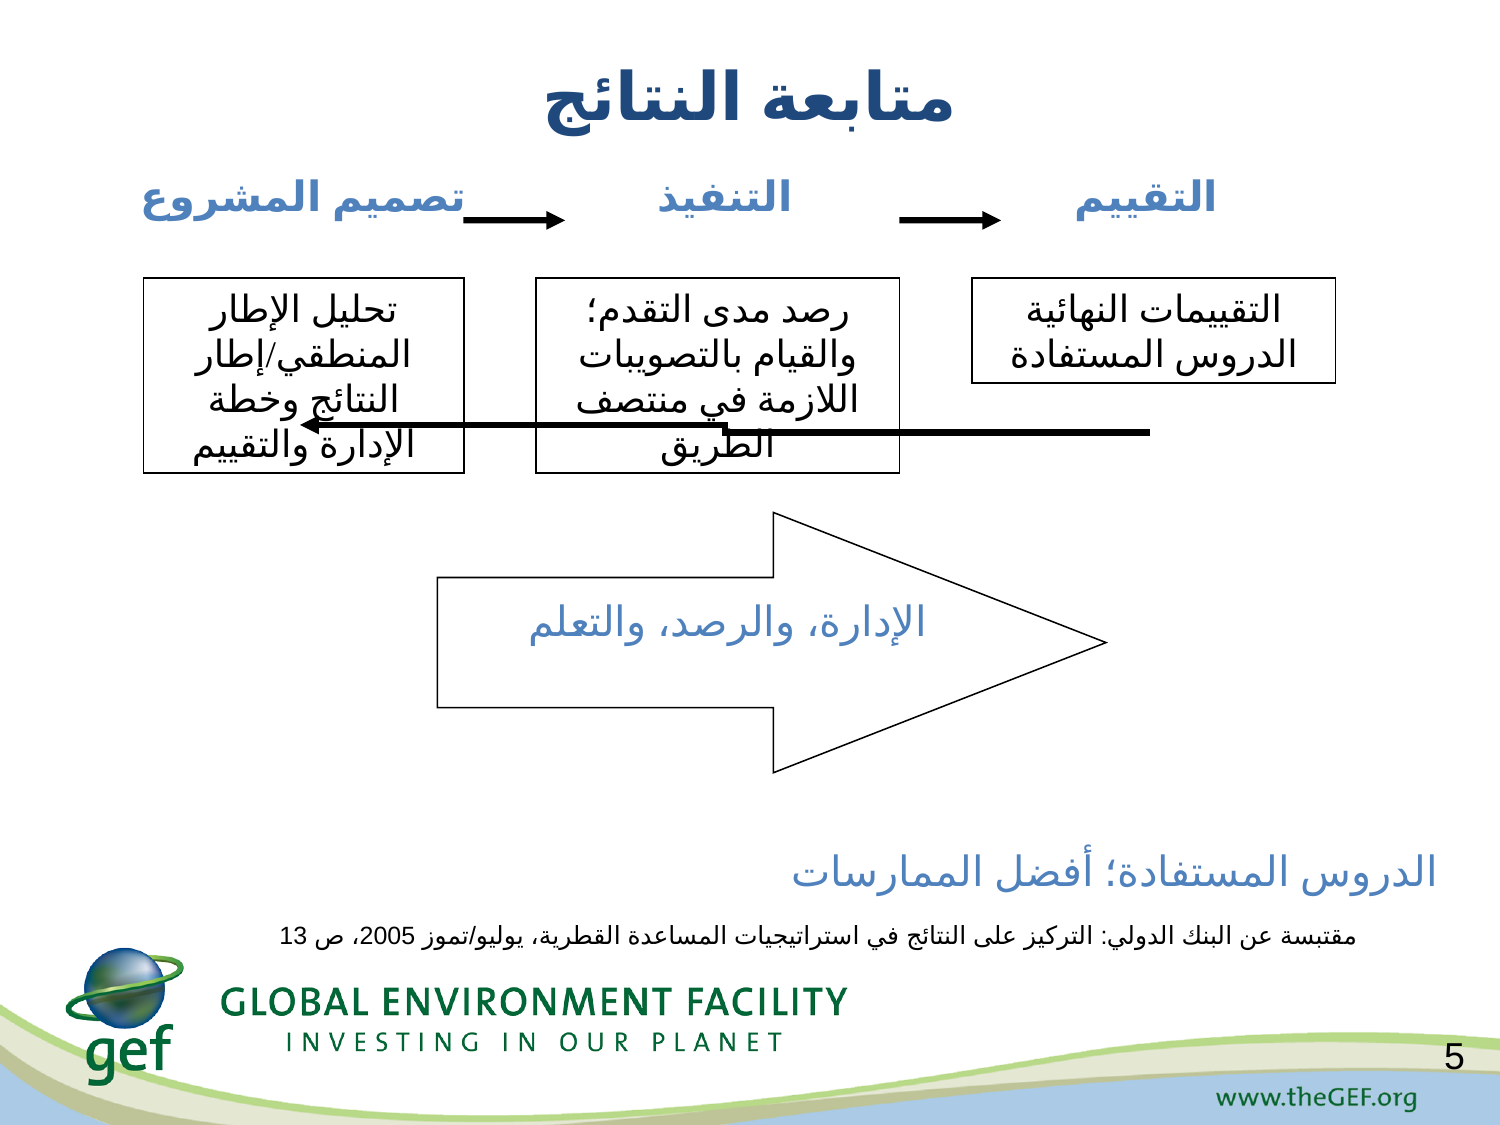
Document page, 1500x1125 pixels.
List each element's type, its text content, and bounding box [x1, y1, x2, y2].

text_box التقييم [943, 162, 1350, 228]
text_box رصد مدى التقدم؛ والقيام بالتصويبات اللازمة في منتصف الطريق [536, 428, 715, 473]
text_box [899, 214, 1002, 227]
text_box [463, 214, 566, 227]
text_box مقتبسة عن البنك الدولي: التركيز على النتائج في استراتيجيات المساعدة القطرية، يوليو/تموز 2005، ص 13 [264, 912, 1381, 958]
text_box [734, 512, 964, 587]
text_box تصميم المشروع [99, 162, 507, 228]
picture [0, 920, 1500, 1125]
text_box رصد مدى التقدم؛ والقيام بالتصويبات اللازمة في منتصف الطريق [536, 278, 715, 422]
slide_number 5 [1417, 1012, 1500, 1095]
text_box تحليل الإطار المنطقي/إطار النتائج وخطة الإدارة والتقييم [143, 278, 465, 473]
text_box التنفيذ [521, 162, 715, 228]
text_box رصد مدى التقدم؛ والقيام بالتصويبات اللازمة في منتصف الطريق [734, 278, 900, 429]
text_box التنفيذ [734, 162, 929, 228]
text_box [734, 588, 1107, 773]
text_box التقييمات النهائية الدروس المستفادة [972, 278, 1336, 383]
text_box رصد مدى التقدم؛ والقيام بالتصويبات اللازمة في منتصف الطريق [734, 436, 900, 473]
title متابعة النتائج [74, 0, 1426, 188]
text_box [720, 3, 729, 854]
text_box الإدارة، والرصد، والتعلم [487, 587, 715, 653]
text_box [437, 577, 715, 708]
text_box الدروس المستفادة؛ أفضل الممارسات [776, 837, 1453, 903]
text_box الإدارة، والرصد، والتعلم [734, 587, 968, 653]
